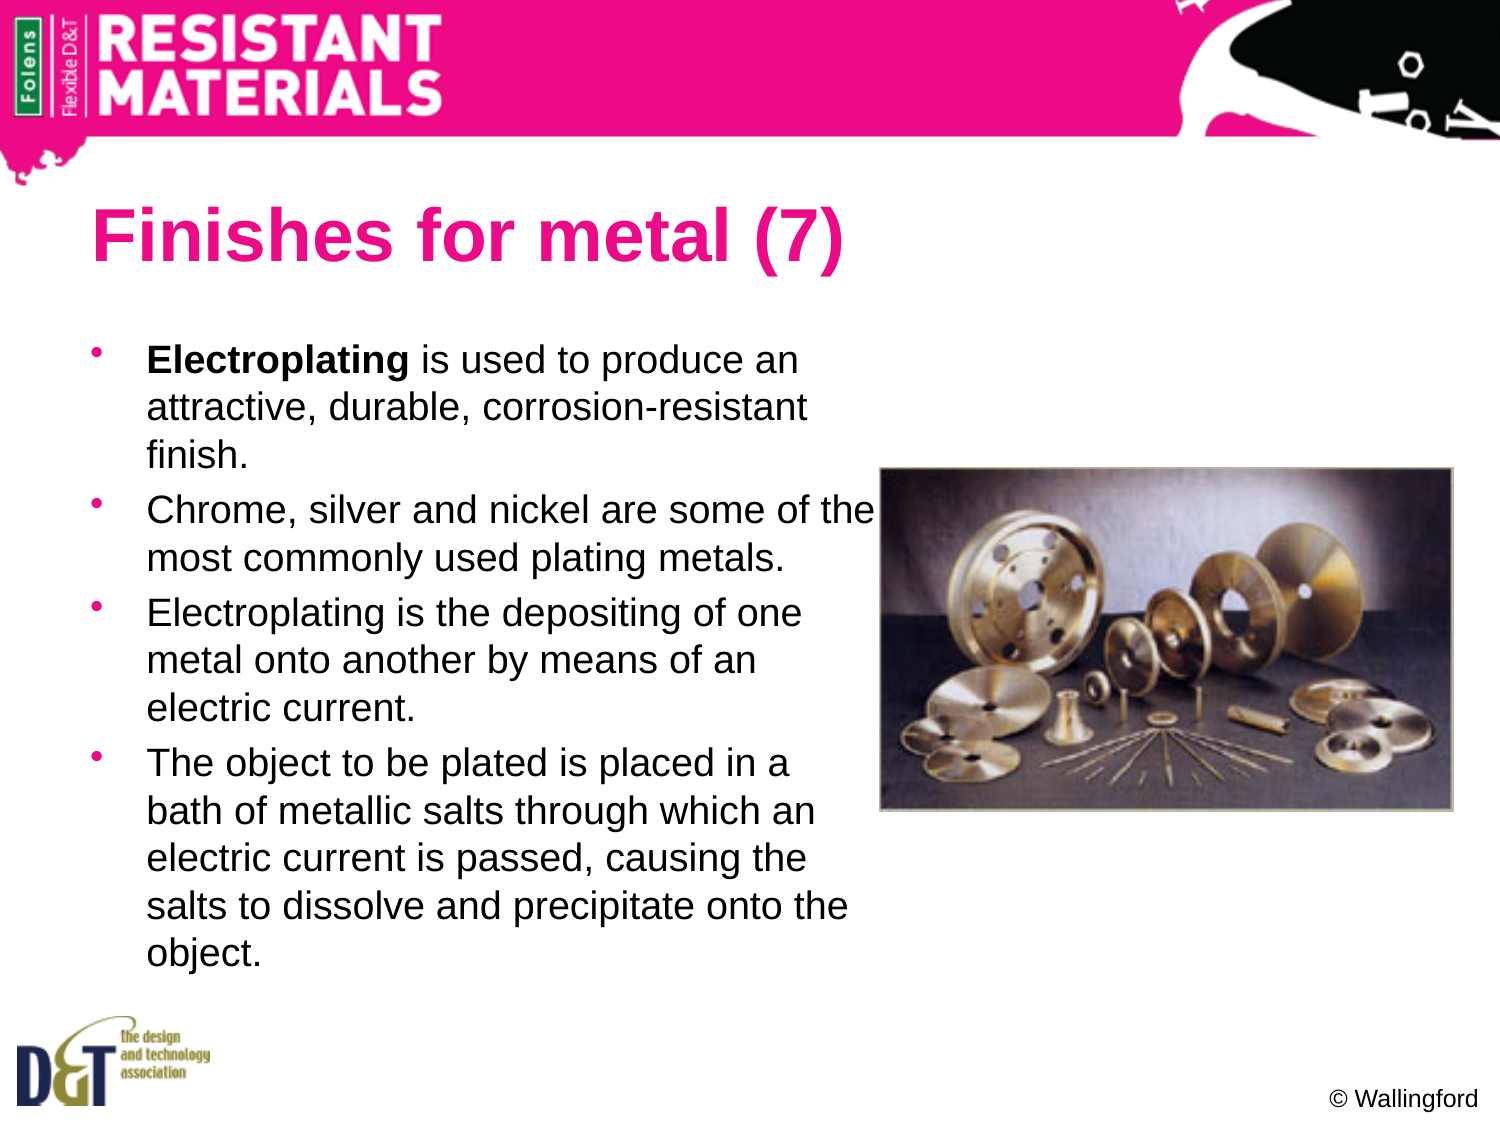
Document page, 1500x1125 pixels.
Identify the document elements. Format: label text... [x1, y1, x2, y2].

picture [0, 0, 1500, 1125]
list Electroplating is used to produce an attractive, durable, corrosion-resistant finish. Chrome, silver and nickel are some of the most commonly used plating metals. Electroplating is the depositing of one metal onto another by means of an electric current. The object to be plated is placed in a bath of metallic salts through which an electric current is passed, causing the salts to dissolve and precipitate onto the object. [75, 326, 892, 1005]
text_box © Wallingford [1257, 1074, 1495, 1125]
title Finishes for metal (7) [76, 160, 1427, 301]
